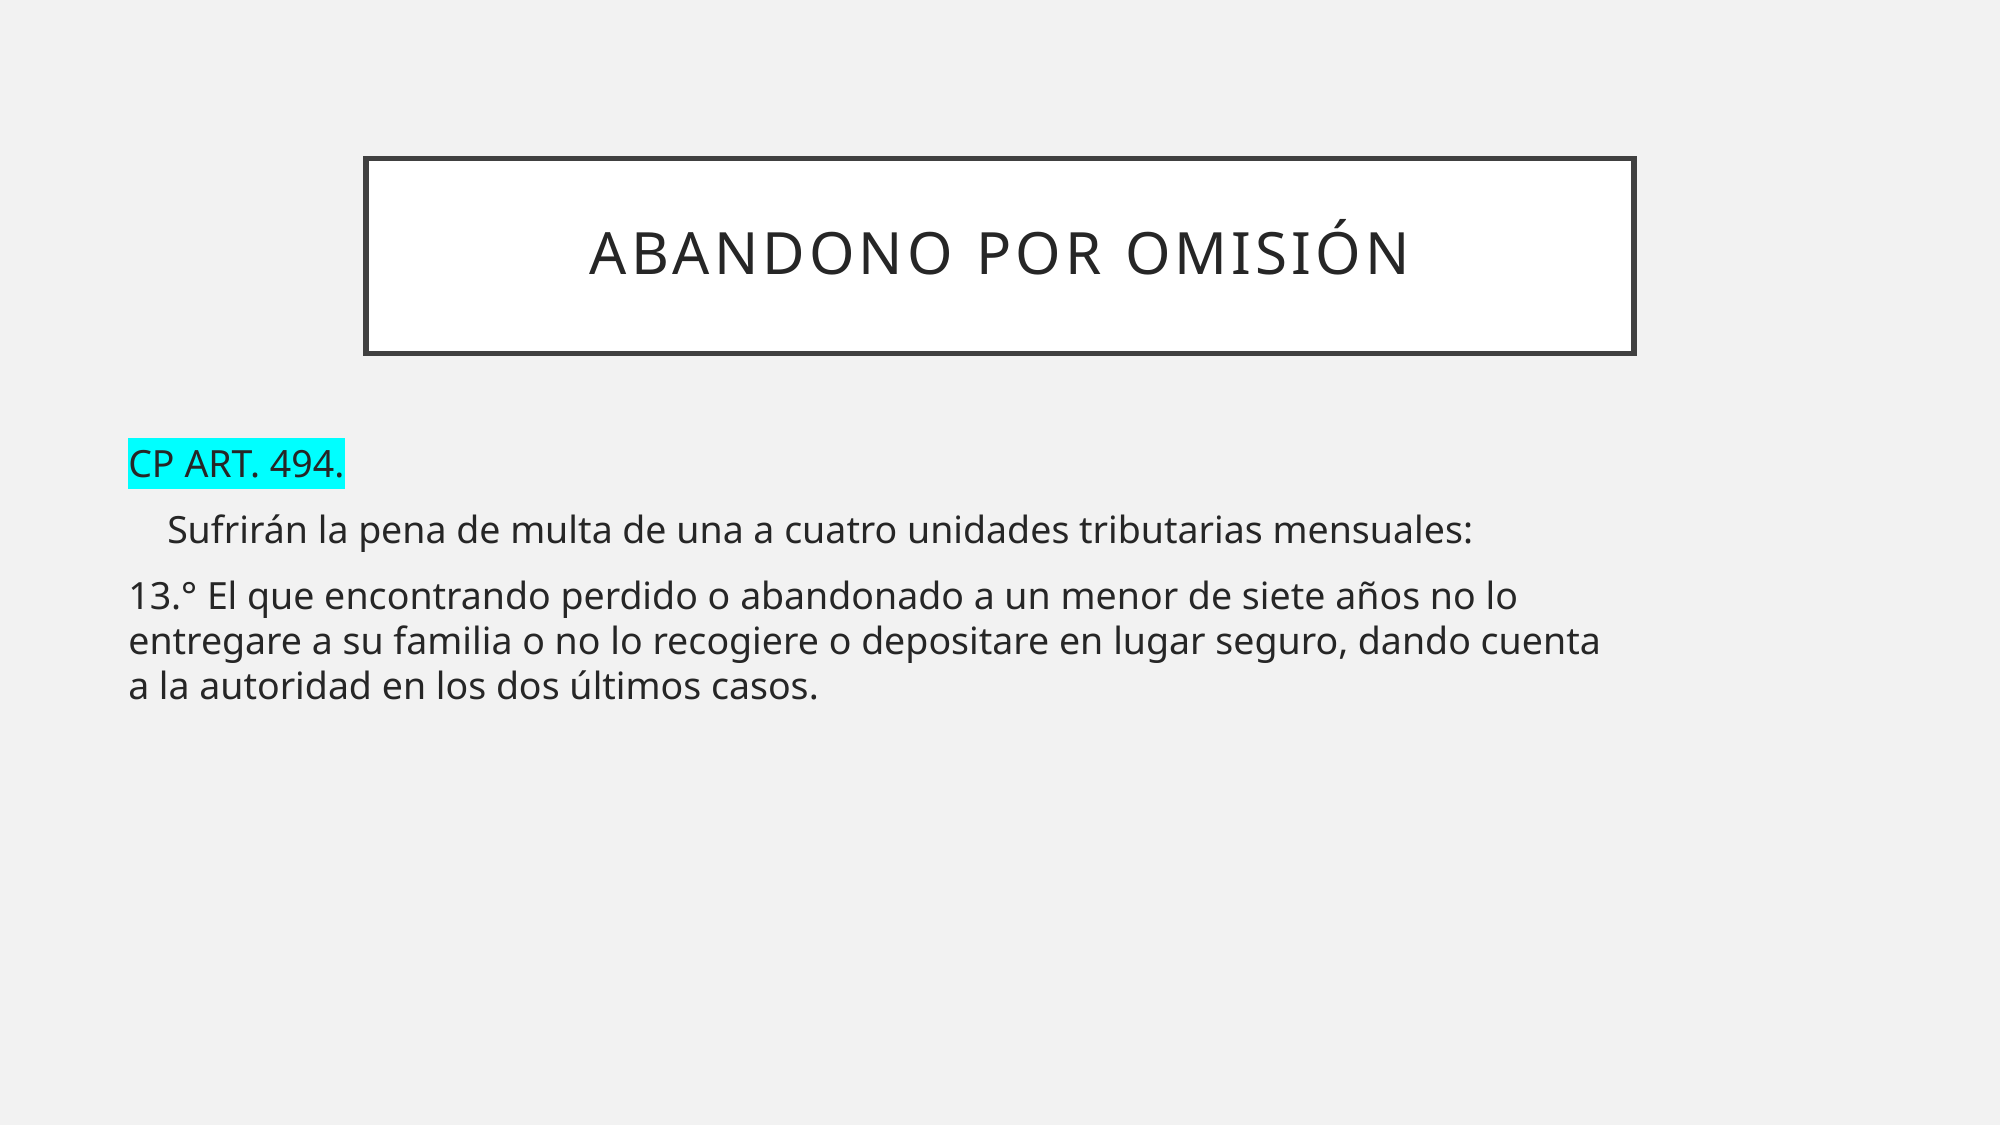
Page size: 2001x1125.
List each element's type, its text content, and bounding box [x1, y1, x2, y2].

title Abandono por omisión [363, 156, 1637, 356]
list CP ART. 494. Sufrirán la pena de multa de una a cuatro unidades tributarias mensuales: 13.° El que encontrando perdido o abandonado a un menor de siete años no lo entregare a su familia o no lo recogiere o depositare en lugar seguro, dando cuenta a la autoridad en los dos últimos casos. [113, 432, 1634, 942]
